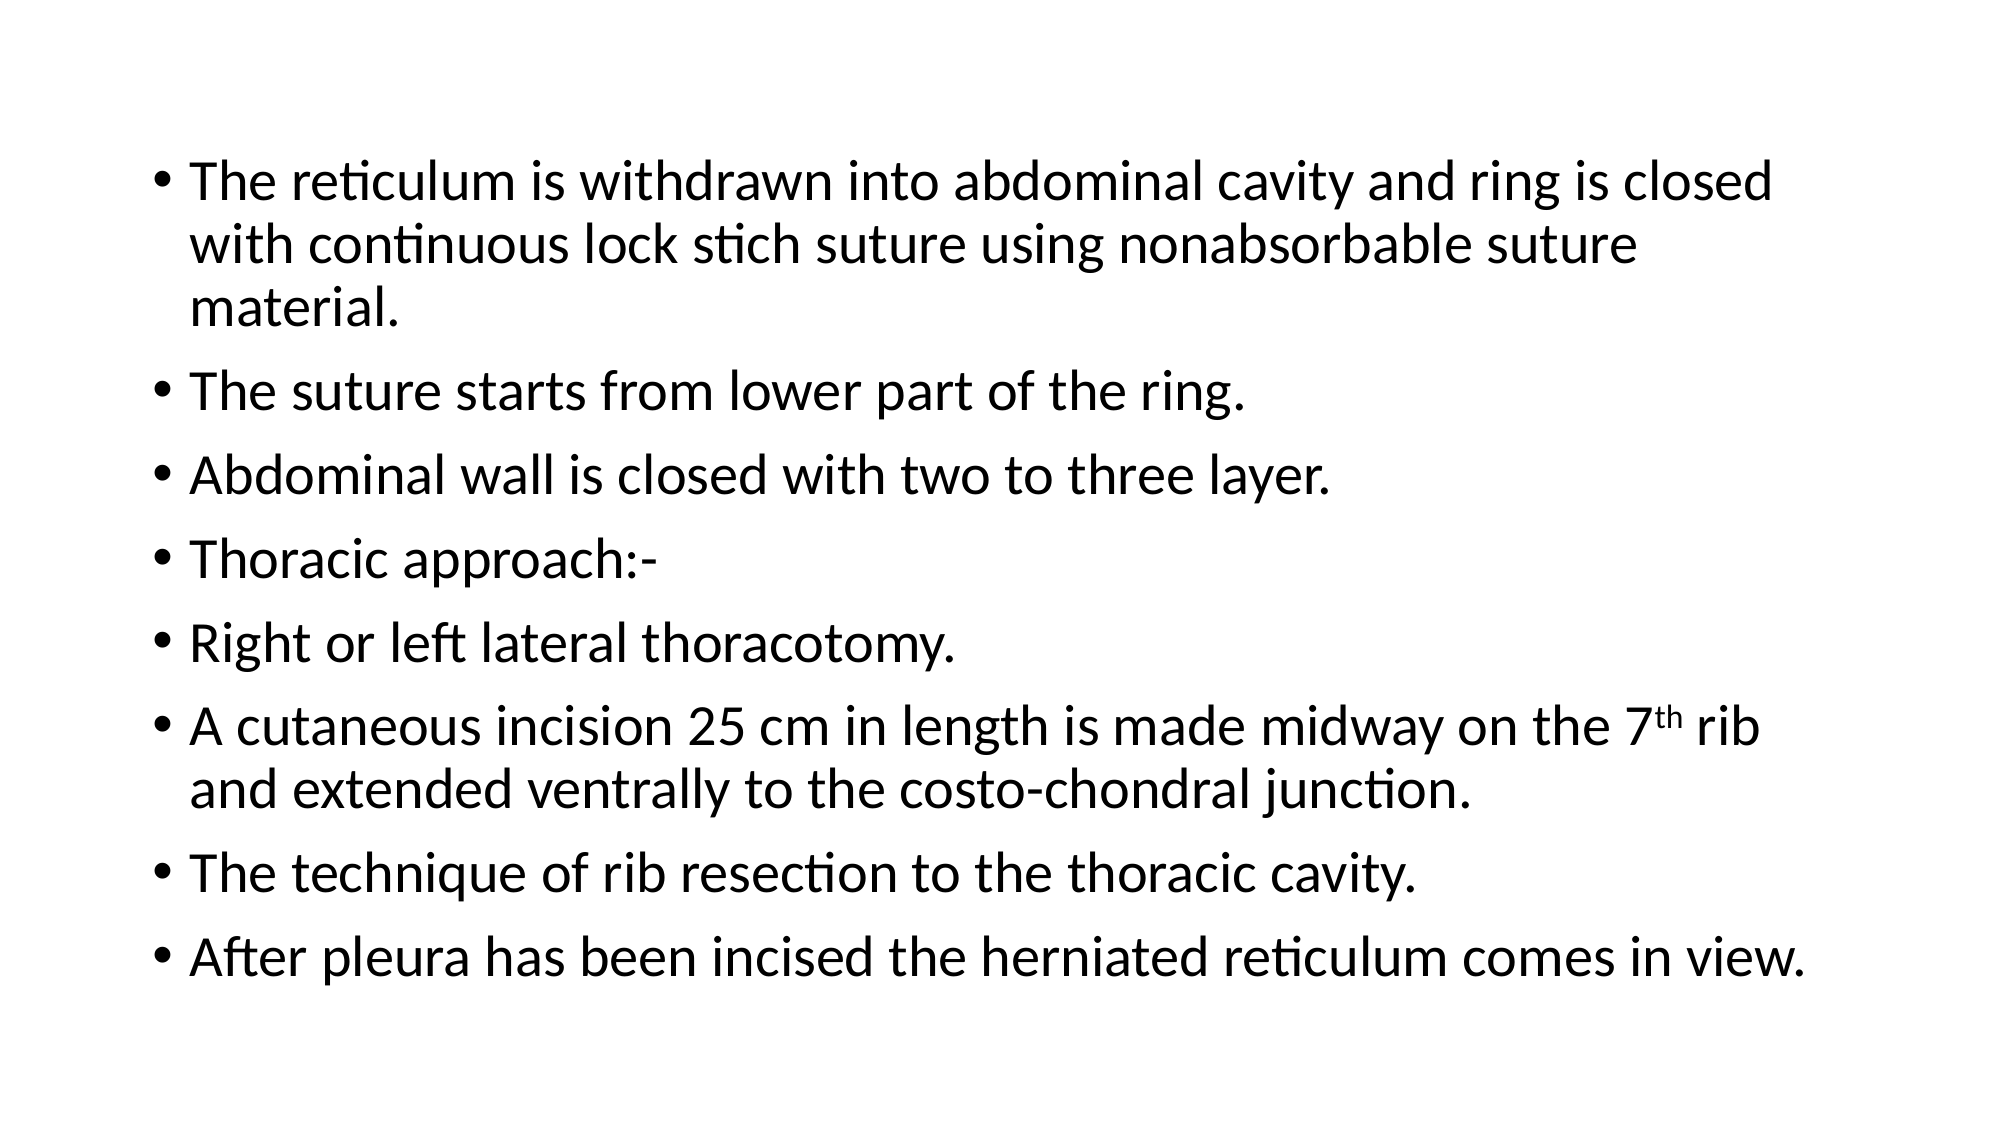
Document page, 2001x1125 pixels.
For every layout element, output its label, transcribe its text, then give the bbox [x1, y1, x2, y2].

list The reticulum is withdrawn into abdominal cavity and ring is closed with continuous lock stich suture using nonabsorbable suture material. The suture starts from lower part of the ring. Abdominal wall is closed with two to three layer. Thoracic approach:- Right or left lateral thoracotomy. A cutaneous incision 25 cm in length is made midway on the 7th rib and extended ventrally to the costo-chondral junction. The technique of rib resection to the thoracic cavity. After pleura has been incised the herniated reticulum comes in view. [137, 143, 1863, 1014]
